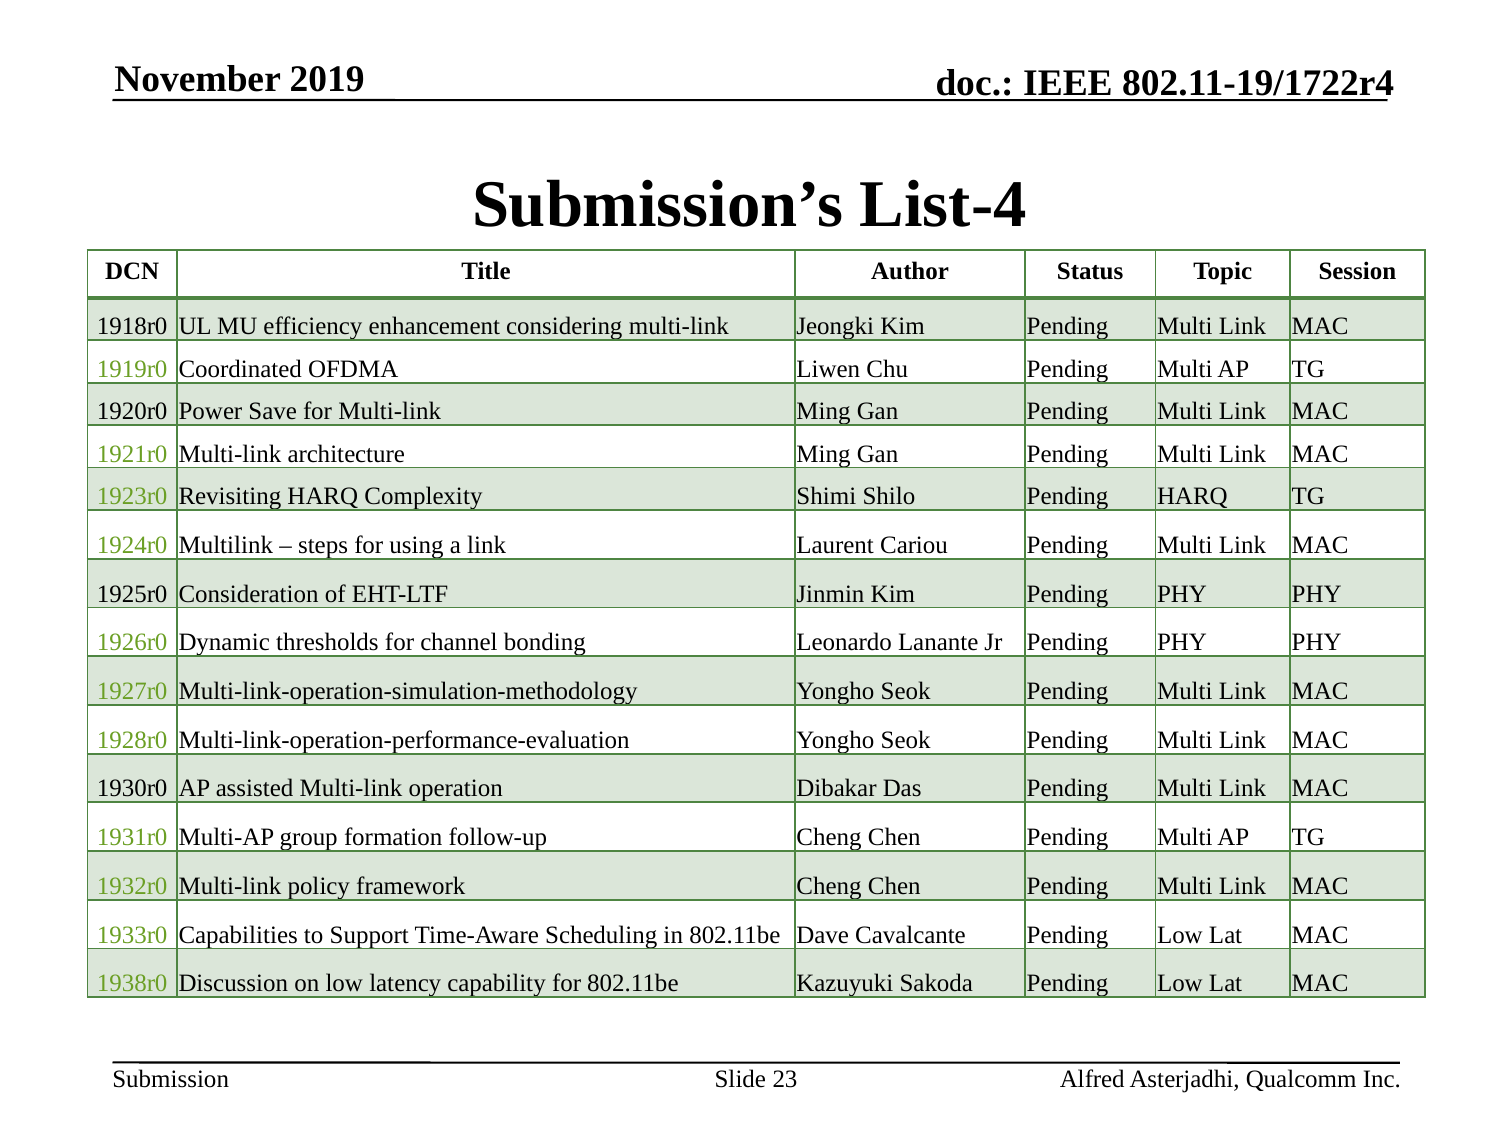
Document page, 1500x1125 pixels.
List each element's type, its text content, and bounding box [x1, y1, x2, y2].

table_cell Revisiting HARQ Complexity [178, 468, 794, 509]
table_cell Cheng Chen [796, 803, 1024, 850]
table_cell Pending [1026, 657, 1155, 704]
table_cell 1927r0 [88, 657, 176, 704]
table_cell Yongho Seok [796, 657, 1024, 704]
table_cell Pending [1026, 949, 1155, 996]
table_cell PHY [1156, 608, 1289, 655]
table_cell Multi-link-operation-simulation-methodology [178, 657, 794, 704]
table_cell 1928r0 [88, 706, 176, 753]
table_cell Pending [1026, 901, 1155, 948]
table_cell MAC [1291, 706, 1424, 753]
table_cell Multi Link [1156, 657, 1289, 704]
table_cell Pending [1026, 426, 1155, 467]
table_cell AP assisted Multi-link operation [178, 755, 794, 801]
table_cell MAC [1291, 901, 1424, 948]
table_cell Jeongki Kim [796, 300, 1024, 339]
table_header Topic [1156, 251, 1289, 296]
table_cell HARQ [1156, 468, 1289, 509]
table_cell Pending [1026, 755, 1155, 801]
table_cell Dynamic thresholds for channel bonding [178, 608, 794, 655]
table_cell MAC [1291, 755, 1424, 801]
table_cell Multi AP [1156, 803, 1289, 850]
table_cell Multi-link architecture [178, 426, 794, 467]
table_cell MAC [1291, 657, 1424, 704]
table_cell Multi-link policy framework [178, 852, 794, 899]
table_cell 1924r0 [88, 511, 176, 558]
table_cell Pending [1026, 341, 1155, 382]
table_cell MAC [1291, 949, 1424, 996]
table_cell Multi Link [1156, 852, 1289, 899]
table_header DCN [88, 251, 176, 296]
table_cell MAC [1291, 852, 1424, 899]
footer Alfred Asterjadhi, Qualcomm Inc. [878, 1061, 1402, 1093]
table_cell TG [1291, 803, 1424, 850]
table_cell Pending [1026, 803, 1155, 850]
table_header Session [1291, 251, 1424, 296]
table_cell Cheng Chen [796, 852, 1024, 899]
table_cell Pending [1026, 468, 1155, 509]
table_cell Multi-link-operation-performance-evaluation [178, 706, 794, 753]
table_cell Pending [1026, 706, 1155, 753]
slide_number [114, 54, 423, 100]
table_cell Multi Link [1156, 755, 1289, 801]
table_cell Multi Link [1156, 384, 1289, 424]
table_cell 1920r0 [88, 384, 176, 424]
table_cell MAC [1291, 384, 1424, 424]
table_cell Yongho Seok [796, 706, 1024, 753]
table_cell Multi Link [1156, 300, 1289, 339]
table_cell 1931r0 [88, 803, 176, 850]
table_cell Multi-AP group formation follow-up [178, 803, 794, 850]
table_cell 1938r0 [88, 949, 176, 996]
table_cell Consideration of EHT-LTF [178, 560, 794, 607]
table_cell 1919r0 [88, 341, 176, 382]
table_cell 1918r0 [88, 300, 176, 339]
table_cell Leonardo Lanante Jr [796, 608, 1024, 655]
table_cell MAC [1291, 511, 1424, 558]
table_cell Liwen Chu [796, 341, 1024, 382]
table_cell PHY [1156, 560, 1289, 607]
table_cell Ming Gan [796, 384, 1024, 424]
table_cell Pending [1026, 511, 1155, 558]
title Submission’s List-4 [112, 112, 1388, 249]
table_cell 1923r0 [88, 468, 176, 509]
table_cell Multilink – steps for using a link [178, 511, 794, 558]
table_cell Dave Cavalcante [796, 901, 1024, 948]
table_cell UL MU efficiency enhancement considering multi-link [178, 300, 794, 339]
table_cell Shimi Shilo [796, 468, 1024, 509]
table_cell PHY [1291, 608, 1424, 655]
table_cell Capabilities to Support Time-Aware Scheduling in 802.11be [178, 901, 794, 948]
table_cell Discussion on low latency capability for 802.11be [178, 949, 794, 996]
table_cell Pending [1026, 560, 1155, 607]
table_cell TG [1291, 468, 1424, 509]
slide_number Slide 23 [712, 1061, 800, 1123]
table_cell Dibakar Das [796, 755, 1024, 801]
table_cell 1932r0 [88, 852, 176, 899]
table_cell TG [1291, 341, 1424, 382]
table_cell Pending [1026, 300, 1155, 339]
table_header Title [178, 251, 794, 296]
table_cell 1933r0 [88, 901, 176, 948]
table_cell Pending [1026, 384, 1155, 424]
table_header Status [1026, 251, 1155, 296]
table_cell Multi Link [1156, 511, 1289, 558]
table_cell Ming Gan [796, 426, 1024, 467]
table_cell Low Lat [1156, 901, 1289, 948]
table_cell Multi Link [1156, 426, 1289, 467]
table_cell Multi Link [1156, 706, 1289, 753]
table_cell MAC [1291, 426, 1424, 467]
table_cell 1930r0 [88, 755, 176, 801]
table_cell Multi AP [1156, 341, 1289, 382]
table_cell Pending [1026, 608, 1155, 655]
table_cell 1921r0 [88, 426, 176, 467]
table_cell PHY [1291, 560, 1424, 607]
table_header Author [796, 251, 1024, 296]
table_cell Pending [1026, 852, 1155, 899]
table_cell MAC [1291, 300, 1424, 339]
table_cell Laurent Cariou [796, 511, 1024, 558]
table_cell Low Lat [1156, 949, 1289, 996]
table_cell Coordinated OFDMA [178, 341, 794, 382]
table_cell 1925r0 [88, 560, 176, 607]
table_cell Power Save for Multi-link [178, 384, 794, 424]
table_cell 1926r0 [88, 608, 176, 655]
table_cell Kazuyuki Sakoda [796, 949, 1024, 996]
table_cell Jinmin Kim [796, 560, 1024, 607]
